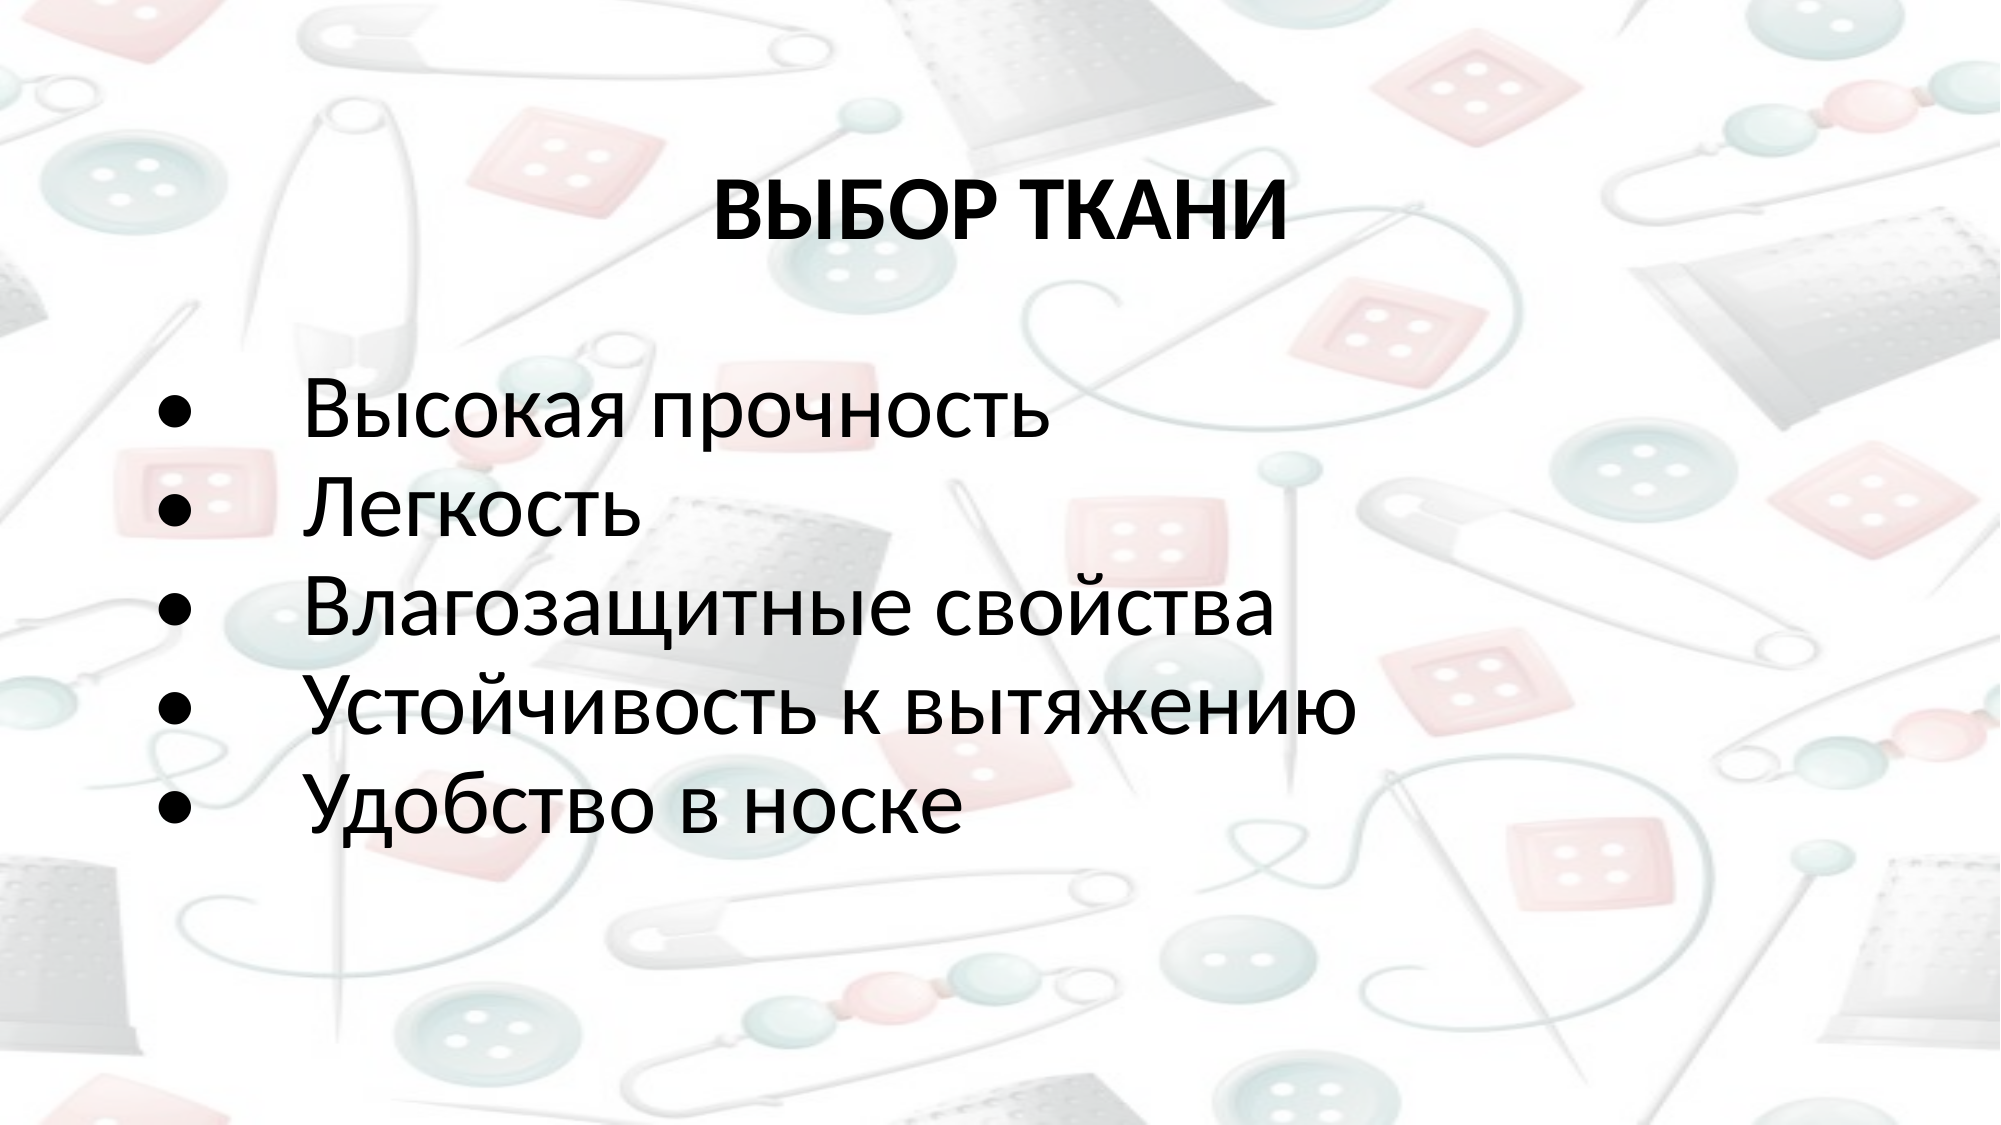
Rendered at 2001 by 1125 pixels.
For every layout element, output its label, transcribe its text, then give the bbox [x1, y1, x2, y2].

title ВЫБОР ТКАНИ • Высокая прочность • Легкость • Влагозащитные свойства • Устойчивость к вытяжению • Удобство в носке [137, 59, 1863, 1064]
